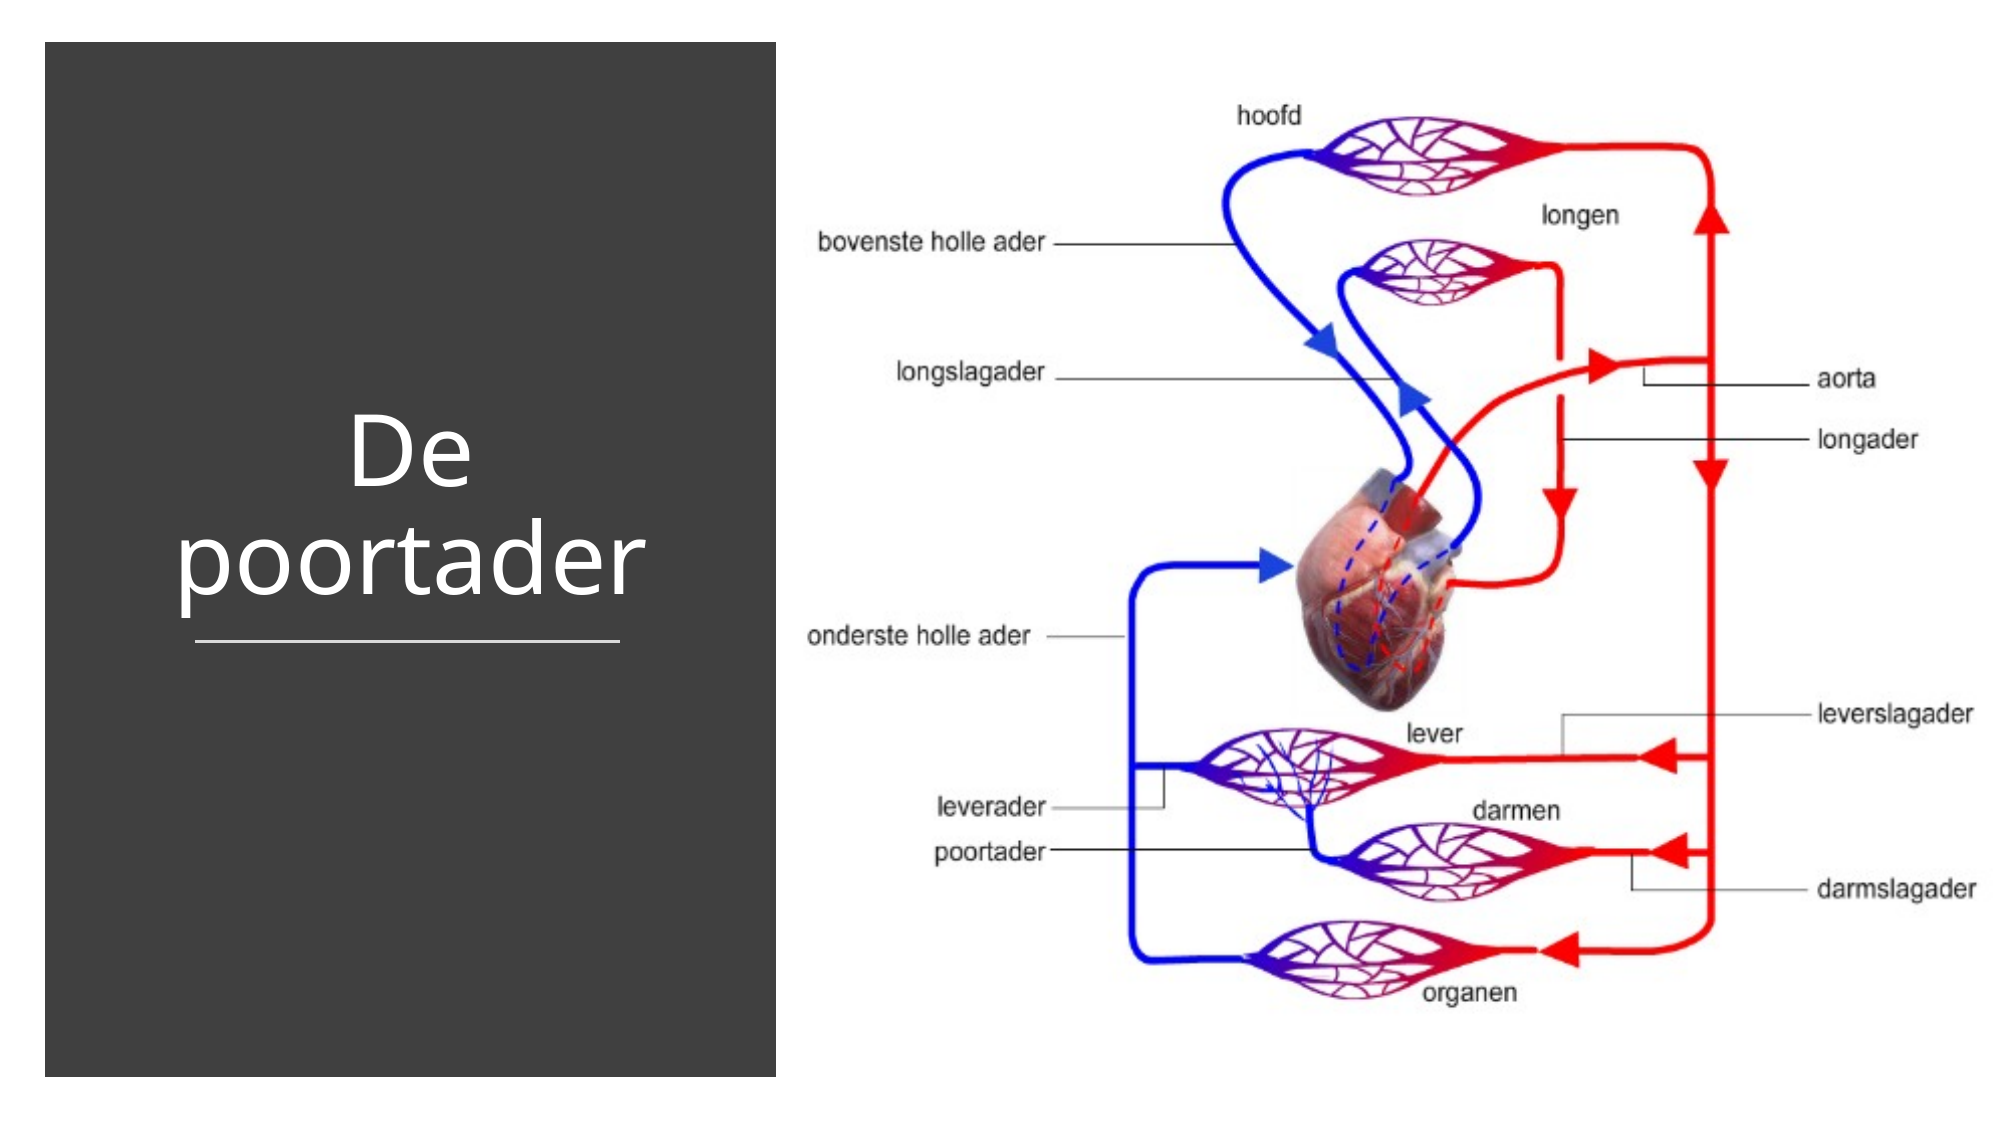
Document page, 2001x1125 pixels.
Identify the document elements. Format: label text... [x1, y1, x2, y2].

text_box [54, 52, 767, 1067]
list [788, 81, 2000, 1026]
title De poortader [110, 149, 711, 624]
